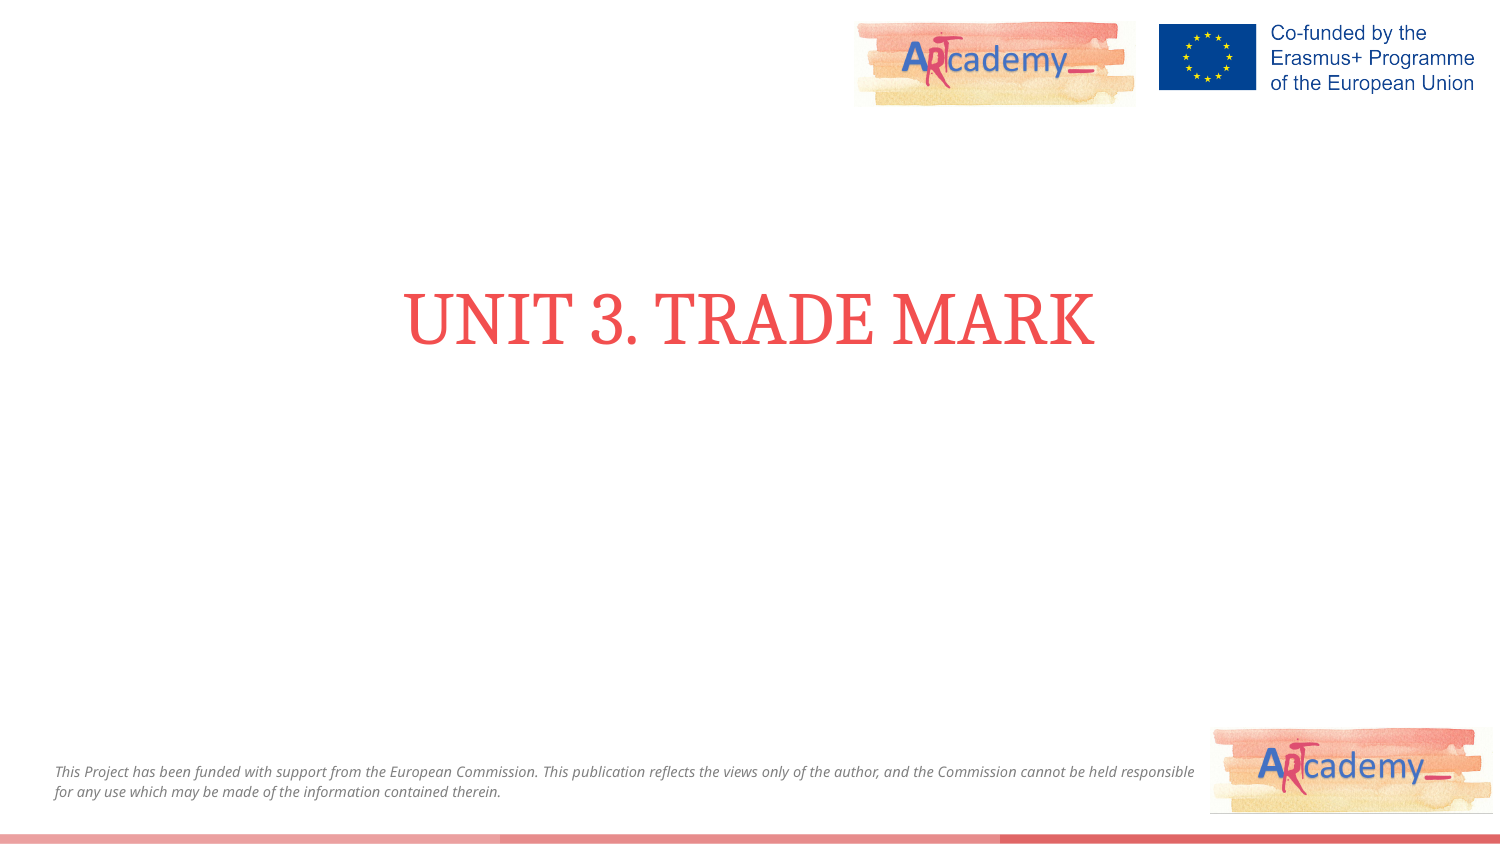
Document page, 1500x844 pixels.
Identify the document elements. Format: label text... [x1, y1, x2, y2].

text_box This Project has been funded with support from the European Commission. This publication reflects the views only of the author, and the Commission cannot be held responsible for any use which may be made of the information contained therein. [39, 754, 1205, 799]
title UNIT 3. TRADE MARK [164, 167, 1336, 375]
picture [854, 2, 1137, 138]
picture [1210, 709, 1493, 844]
picture [1158, 24, 1474, 94]
